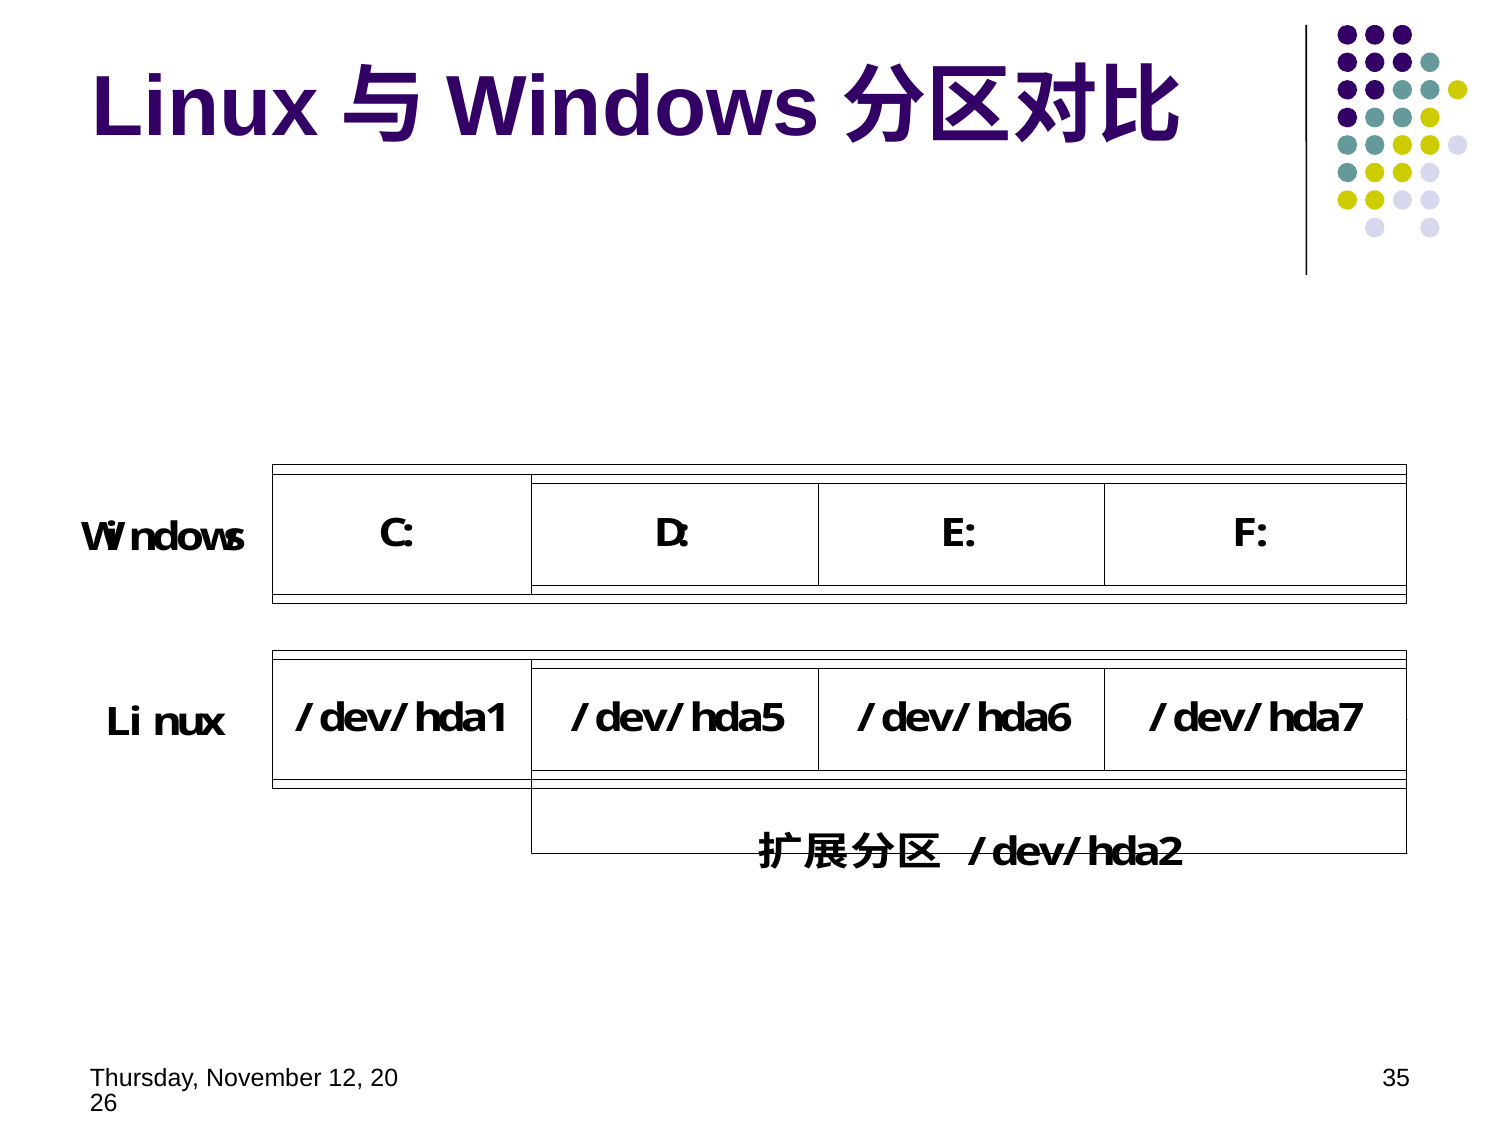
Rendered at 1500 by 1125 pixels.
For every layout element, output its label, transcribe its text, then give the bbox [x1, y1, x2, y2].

slide_number 35 [1074, 1024, 1425, 1100]
title Linux与Windows分区对比 [76, 42, 1428, 230]
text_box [76, 460, 1412, 882]
footer [360, 1023, 1247, 1099]
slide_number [75, 1024, 425, 1100]
